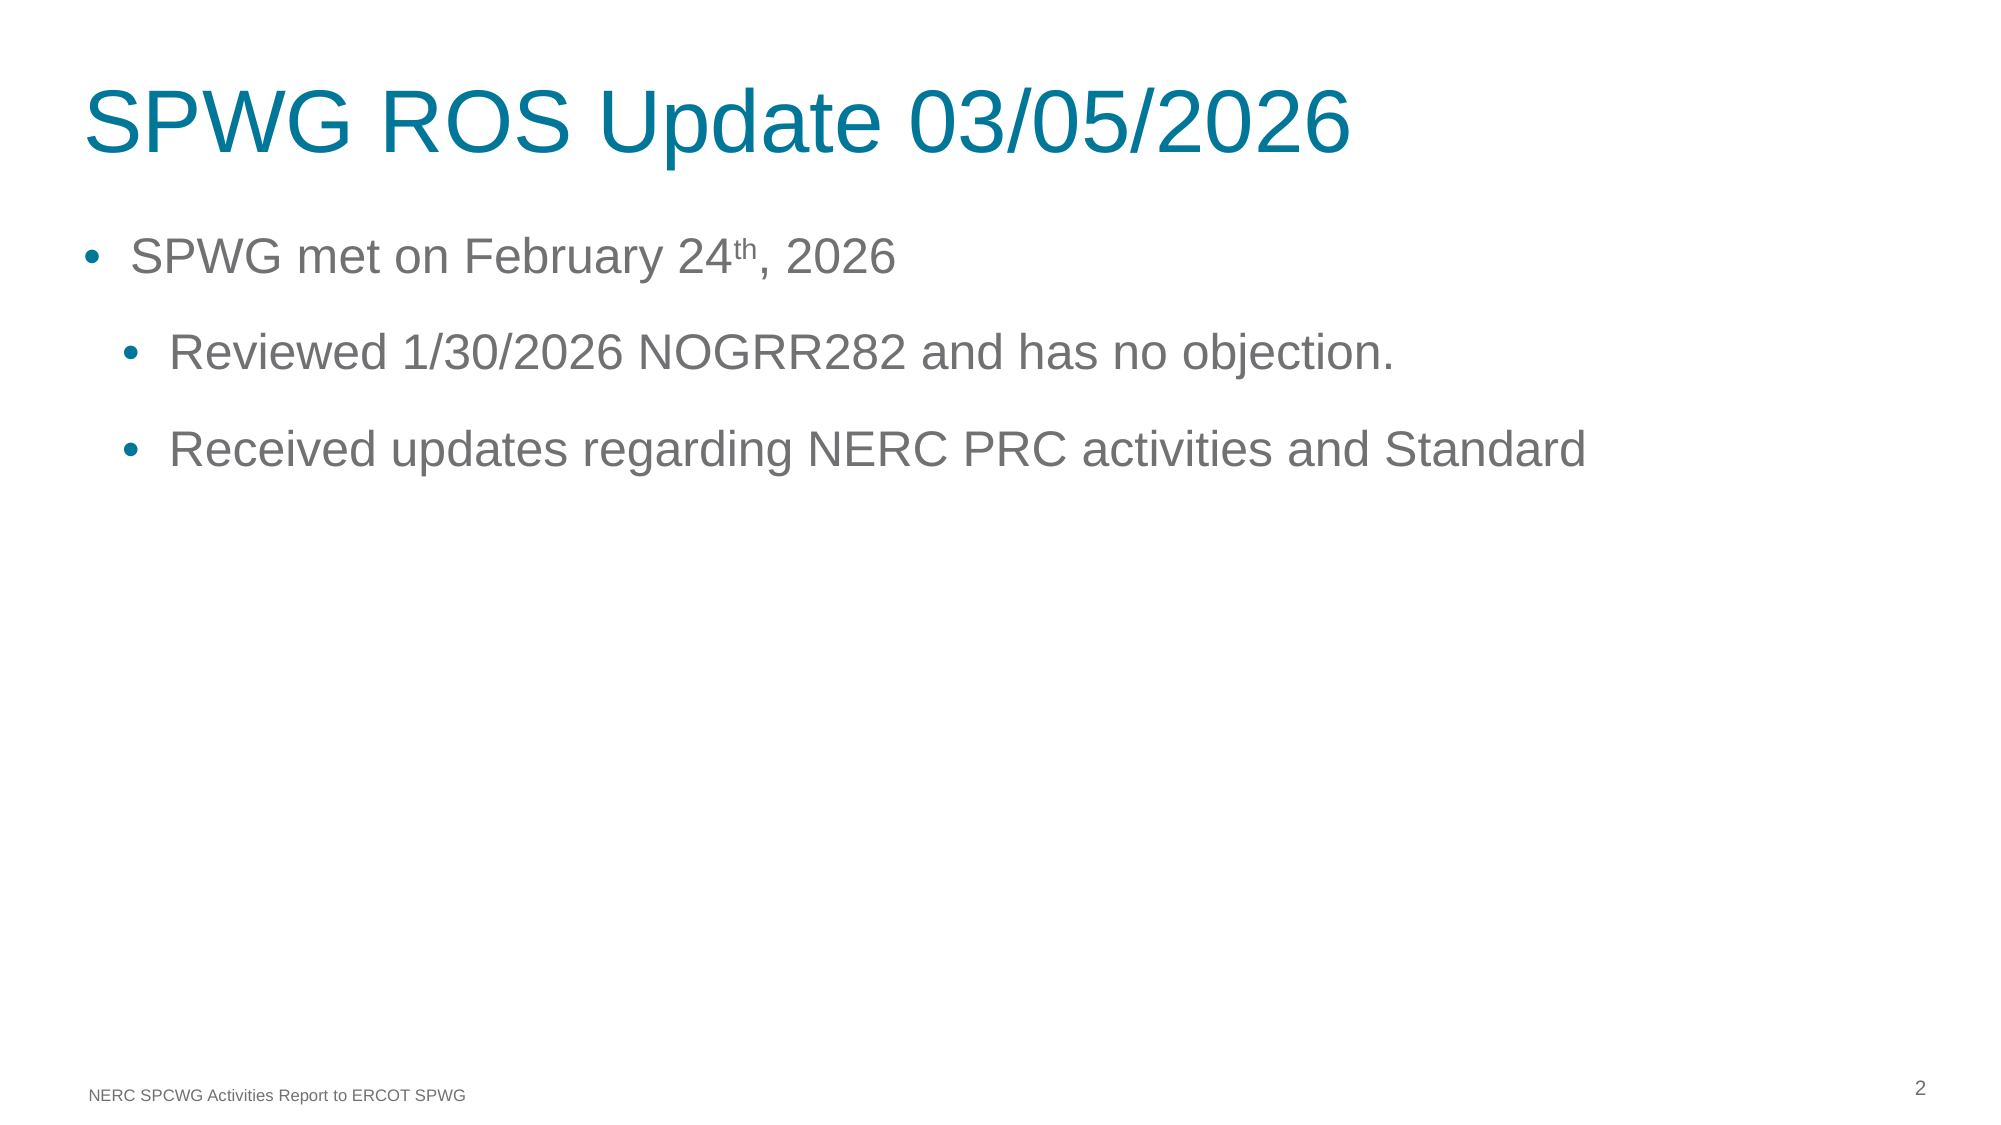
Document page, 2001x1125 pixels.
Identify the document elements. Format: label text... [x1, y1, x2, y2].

text_box NERC SPCWG Activities Report to ERCOT SPWG [73, 1059, 1185, 1120]
title SPWG ROS Update 03/05/2026 [68, 73, 1750, 179]
list SPWG met on February 24th, 2026 Reviewed 1/30/2026 NOGRR282 and has no objection. Received updates regarding NERC PRC activities and Standard [68, 193, 1869, 974]
slide_number 2 [1412, 1056, 1942, 1117]
